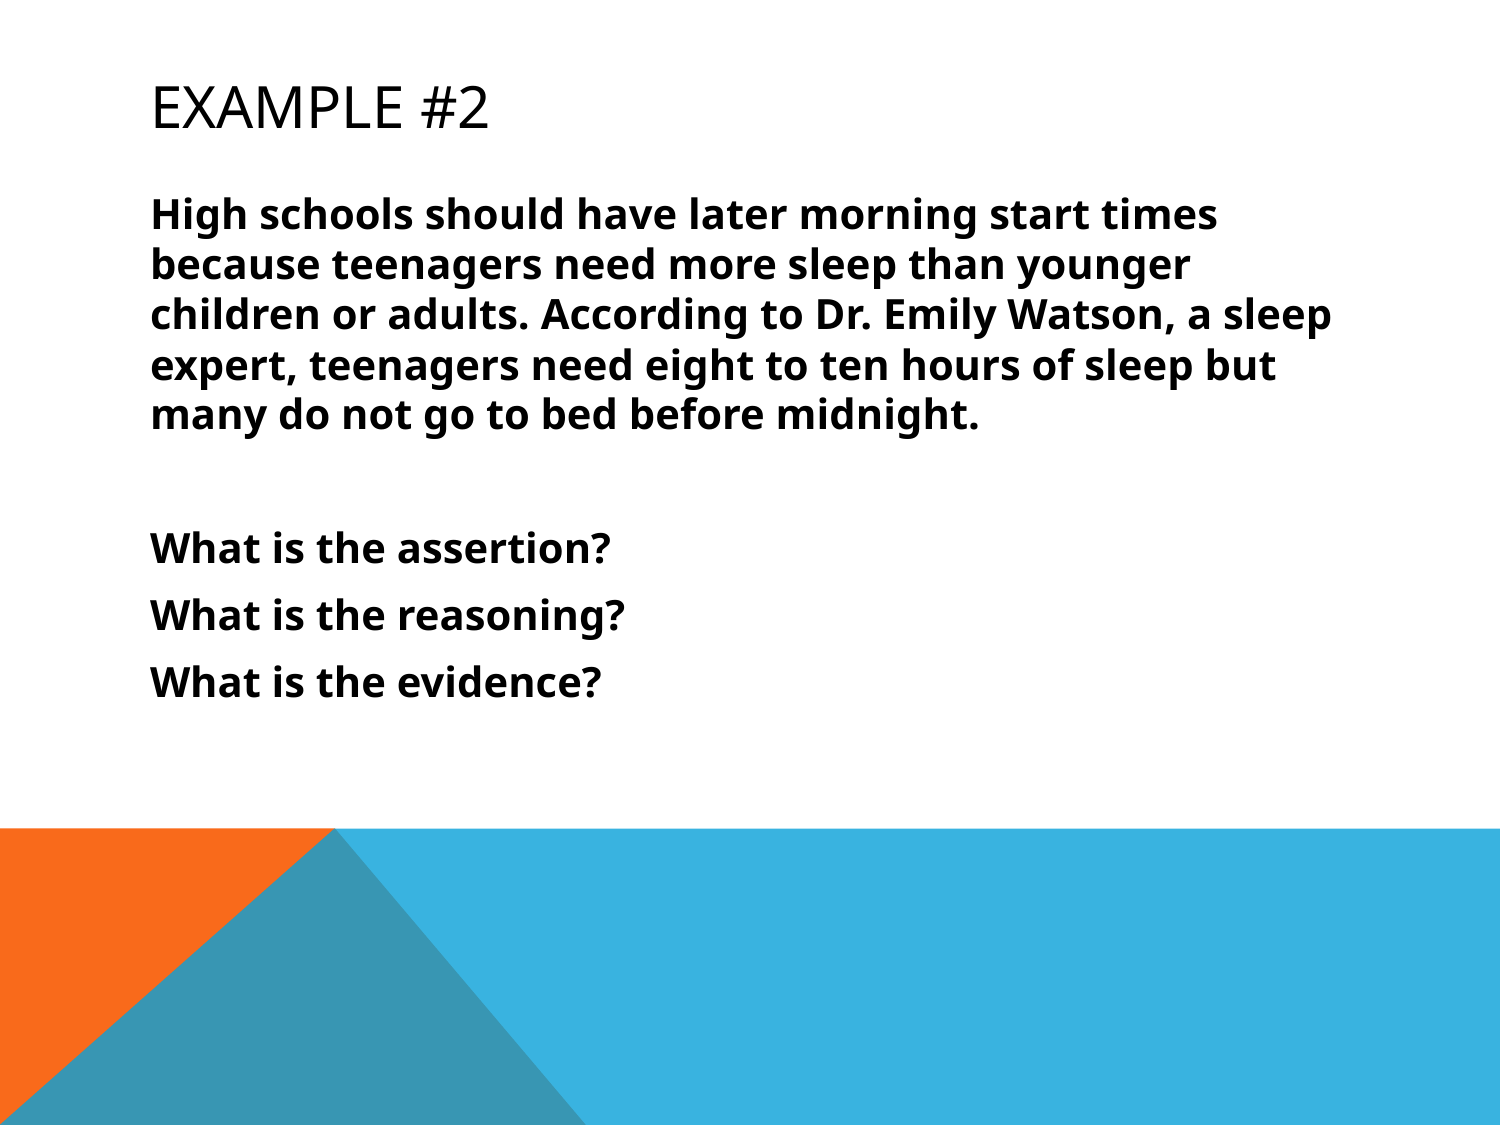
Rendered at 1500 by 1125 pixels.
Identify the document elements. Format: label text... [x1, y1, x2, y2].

title Example #2 [135, 60, 1369, 150]
list High schools should have later morning start times because teenagers need more sleep than younger children or adults. According to Dr. Emily Watson, a sleep expert, teenagers need eight to ten hours of sleep but many do not go to bed before midnight. What is the assertion? What is the reasoning? What is the evidence? [135, 180, 1369, 768]
